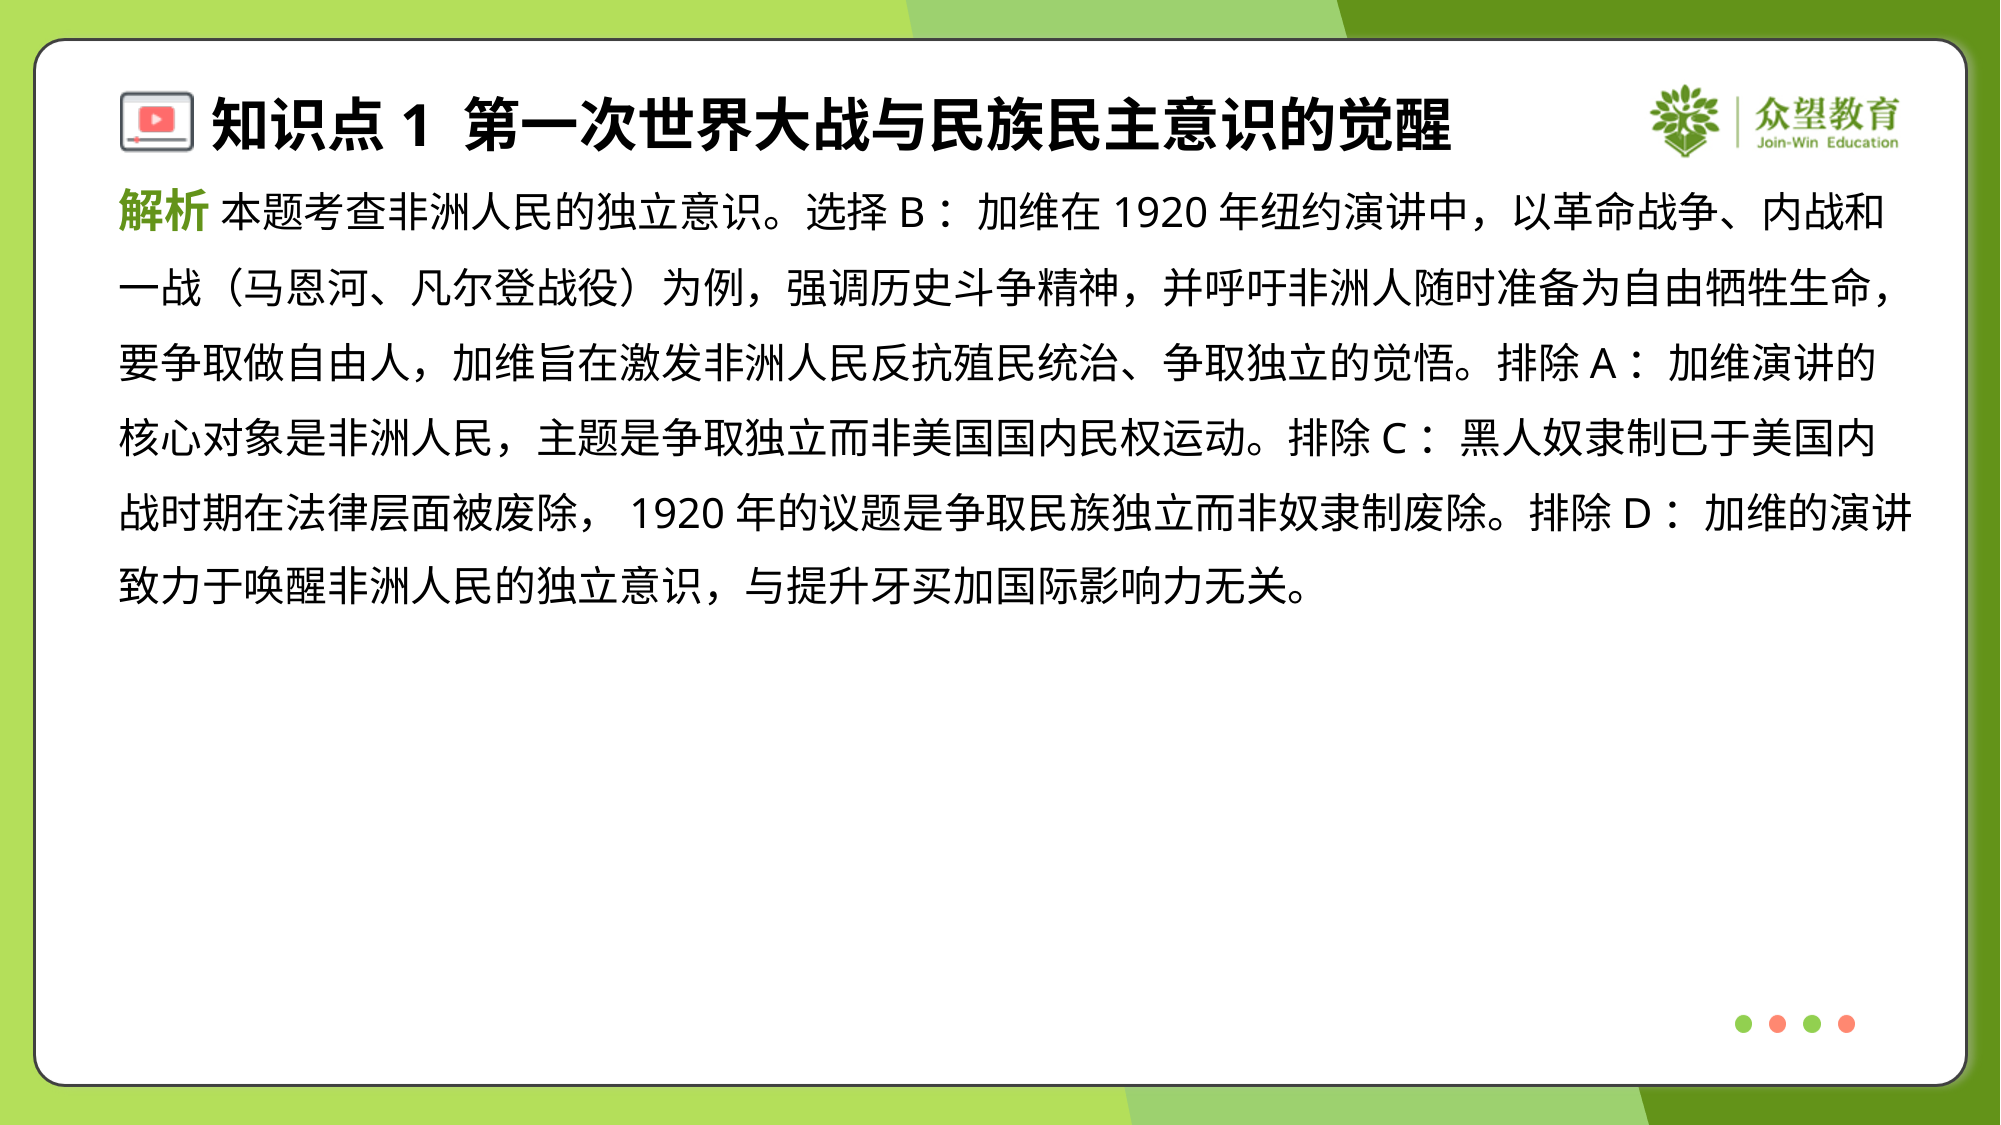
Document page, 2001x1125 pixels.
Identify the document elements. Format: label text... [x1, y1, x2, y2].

text_box 解析 本题考查非洲人民的独立意识。选择B：加维在1920年纽约演讲中，以革命战争、内战和 一战（马恩河、凡尔登战役）为例，强调历史斗争精神，并呼吁非洲人随时准备为自由牺牲生命， 要争取做自由人，加维旨在激发非洲人民反抗殖民统治、争取独立的觉悟。排除A：加维演讲的 核心对象是非洲人民，主题是争取独立而非美国国内民权运动。排除C：黑人奴隶制已于美国内 战时期在法律层面被废除，1920年的议题是争取民族独立而非奴隶制废除。排除D：加维的演讲 致力于唤醒非洲人民的独立意识，与提升牙买加国际影响力无关。 [118, 159, 1883, 602]
picture [0, 0, 2000, 1125]
